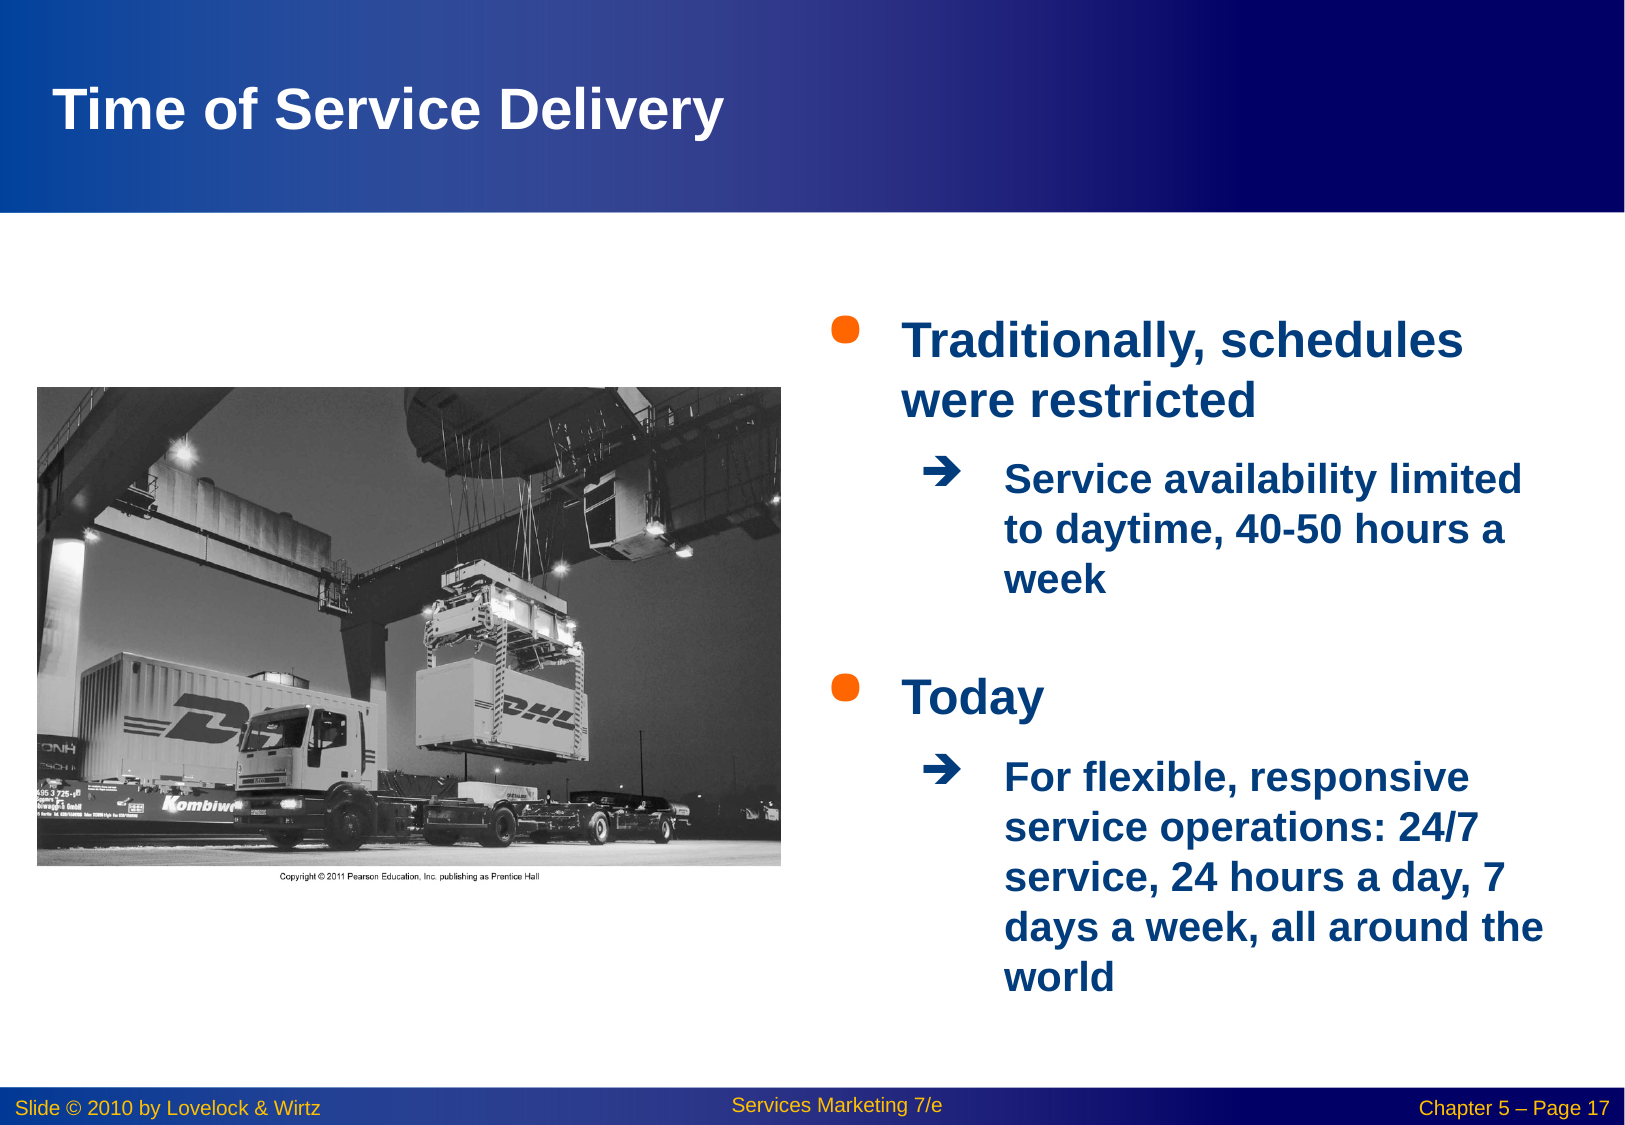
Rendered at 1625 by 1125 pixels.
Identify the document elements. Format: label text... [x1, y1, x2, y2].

list Traditionally, schedules were restricted Service availability limited to daytime, 40-50 hours a week Today For flexible, responsive service operations: 24/7 service, 24 hours a day, 7 days a week, all around the world [811, 299, 1588, 1088]
picture [36, 387, 782, 888]
title Time of Service Delivery [36, 37, 1088, 176]
